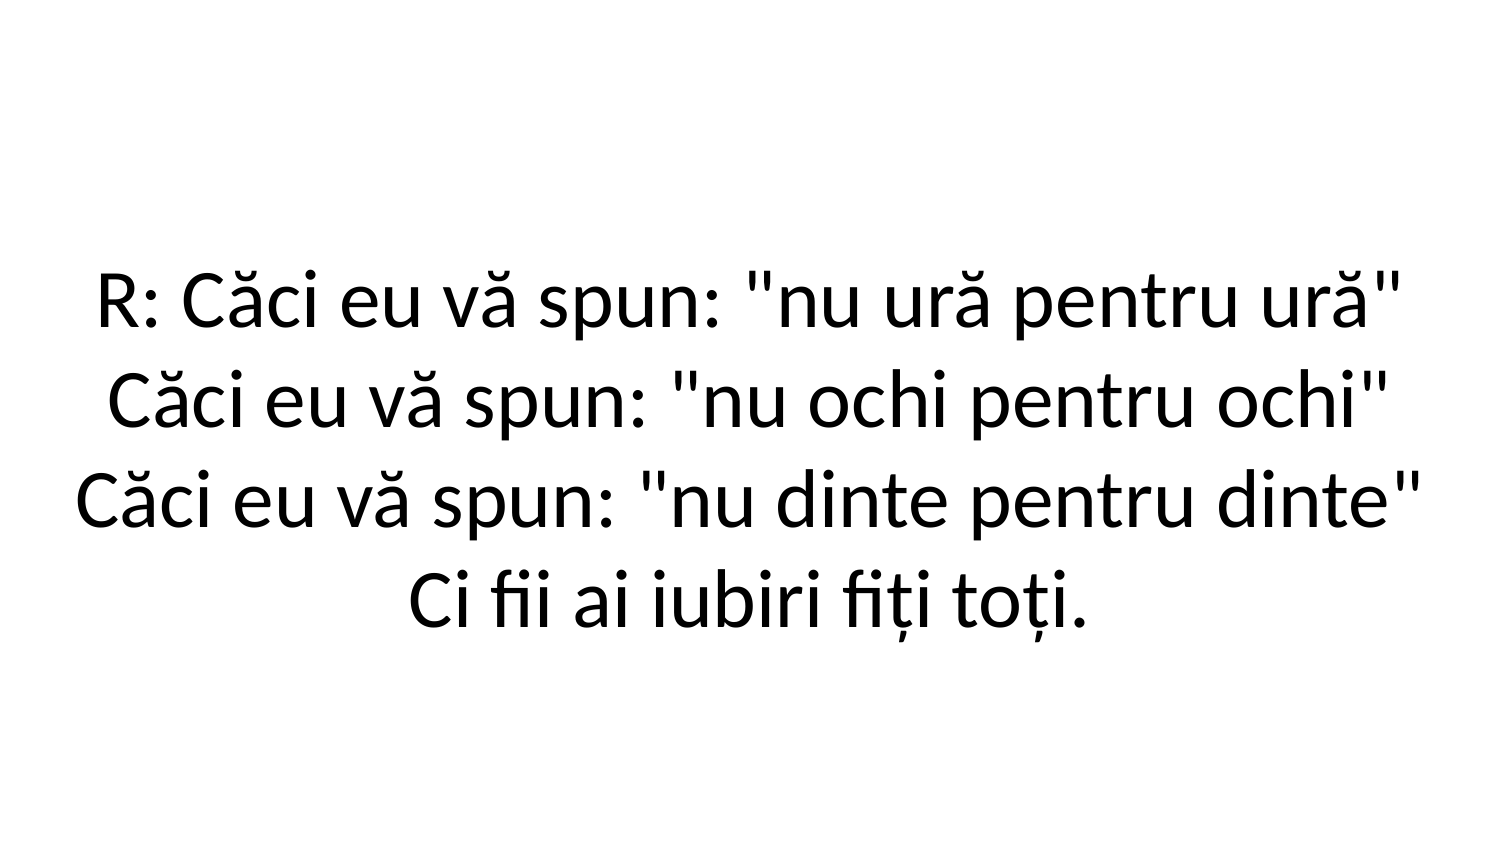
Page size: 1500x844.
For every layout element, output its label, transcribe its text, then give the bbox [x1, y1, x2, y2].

text_box R: Căci eu vă spun: "nu ură pentru ură" Căci eu vă spun: "nu ochi pentru ochi" Căci eu vă spun: "nu dinte pentru dinte" Ci fii ai iubiri fiți toți. [60, 192, 1440, 652]
